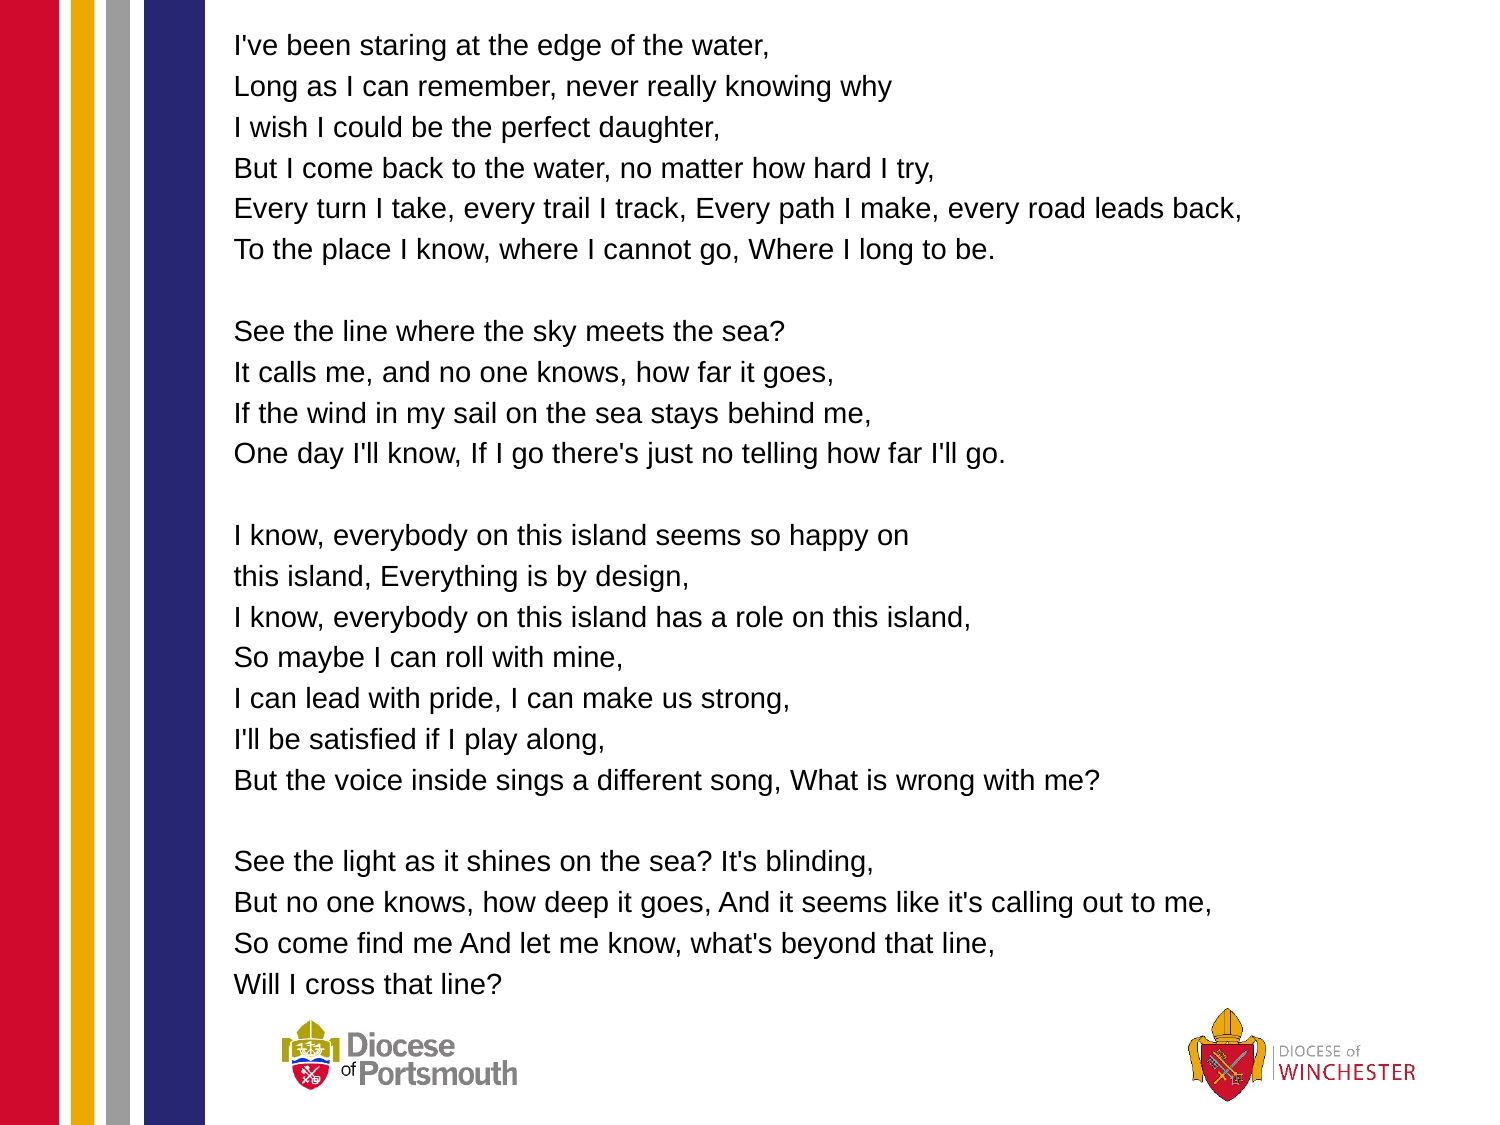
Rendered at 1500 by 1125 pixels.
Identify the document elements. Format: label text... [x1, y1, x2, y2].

picture [1175, 1003, 1424, 1106]
list I've been staring at the edge of the water, Long as I can remember, never really knowing why I wish I could be the perfect daughter, But I come back to the water, no matter how hard I try, Every turn I take, every trail I track, Every path I make, every road leads back, To the place I know, where I cannot go, Where I long to be. See the line where the sky meets the sea? It calls me, and no one knows, how far it goes, If the wind in my sail on the sea stays behind me, One day I'll know, If I go there's just no telling how far I'll go. I know, everybody on this island seems so happy on this island, Everything is by design, I know, everybody on this island has a role on this island, So maybe I can roll with mine, I can lead with pride, I can make us strong, I'll be satisfied if I play along, But the voice inside sings a different song, What is wrong with me? See the light as it shines on the sea? It's blinding, But no one knows, how deep it goes, And it seems like it's calling out to me, So come find me And let me know, what's beyond that line, Will I cross that line? [218, 19, 1414, 926]
picture [277, 1017, 521, 1092]
